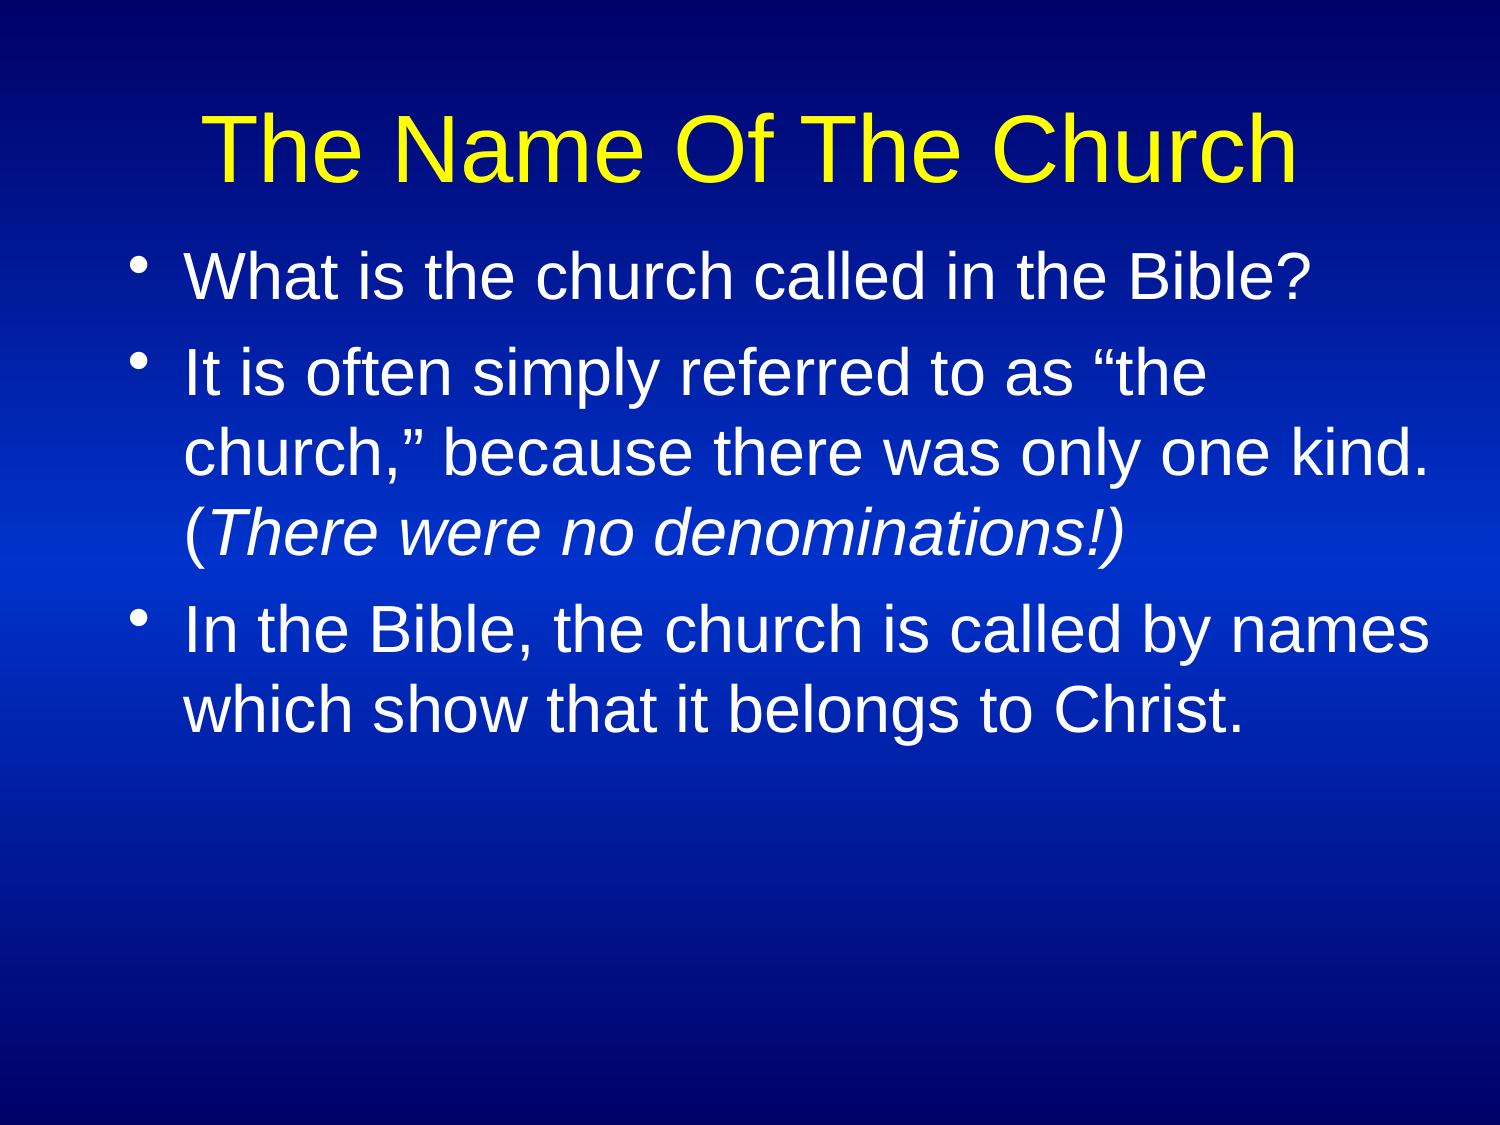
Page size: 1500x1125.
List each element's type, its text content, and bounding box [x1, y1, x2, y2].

list What is the church called in the Bible? It is often simply referred to as “the church,” because there was only one kind. (There were no denominations!) In the Bible, the church is called by names which show that it belongs to Christ. [112, 224, 1463, 1050]
title The Name Of The Church [37, 50, 1463, 238]
